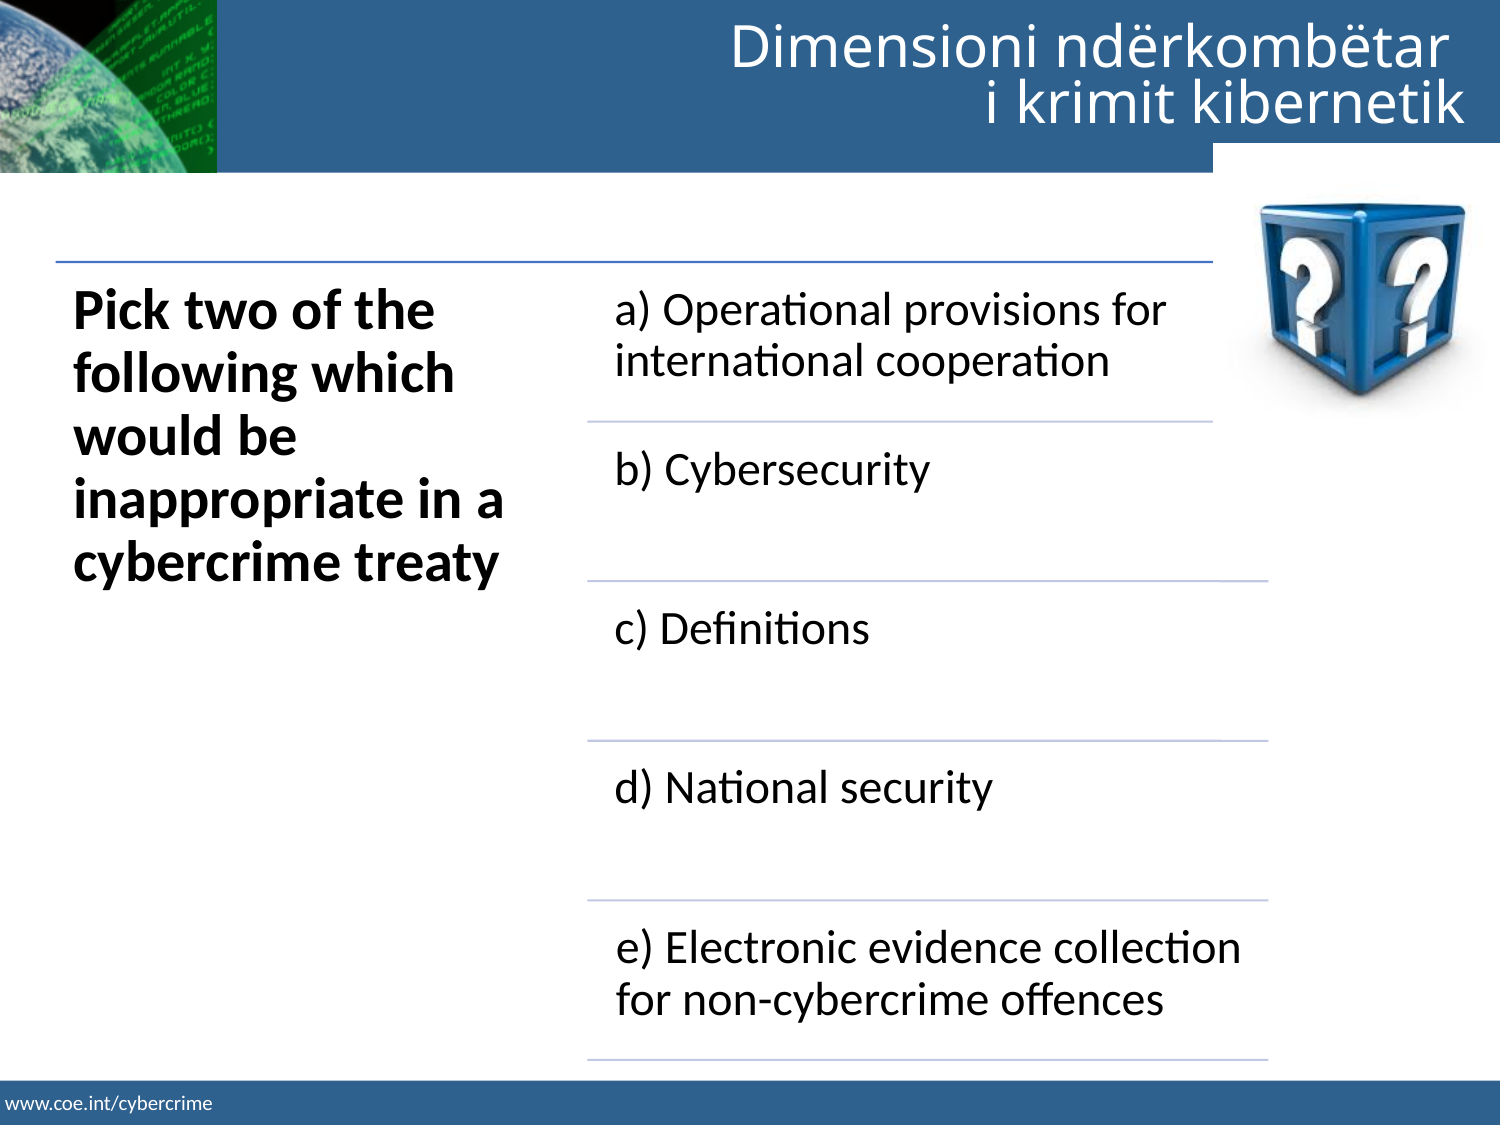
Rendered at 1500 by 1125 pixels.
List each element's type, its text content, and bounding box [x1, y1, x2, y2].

picture [0, 1, 217, 173]
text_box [55, 261, 1270, 1069]
picture [1213, 143, 1500, 434]
text_box Dimensioni ndërkombëtar i krimit kibernetik [515, 15, 1480, 143]
